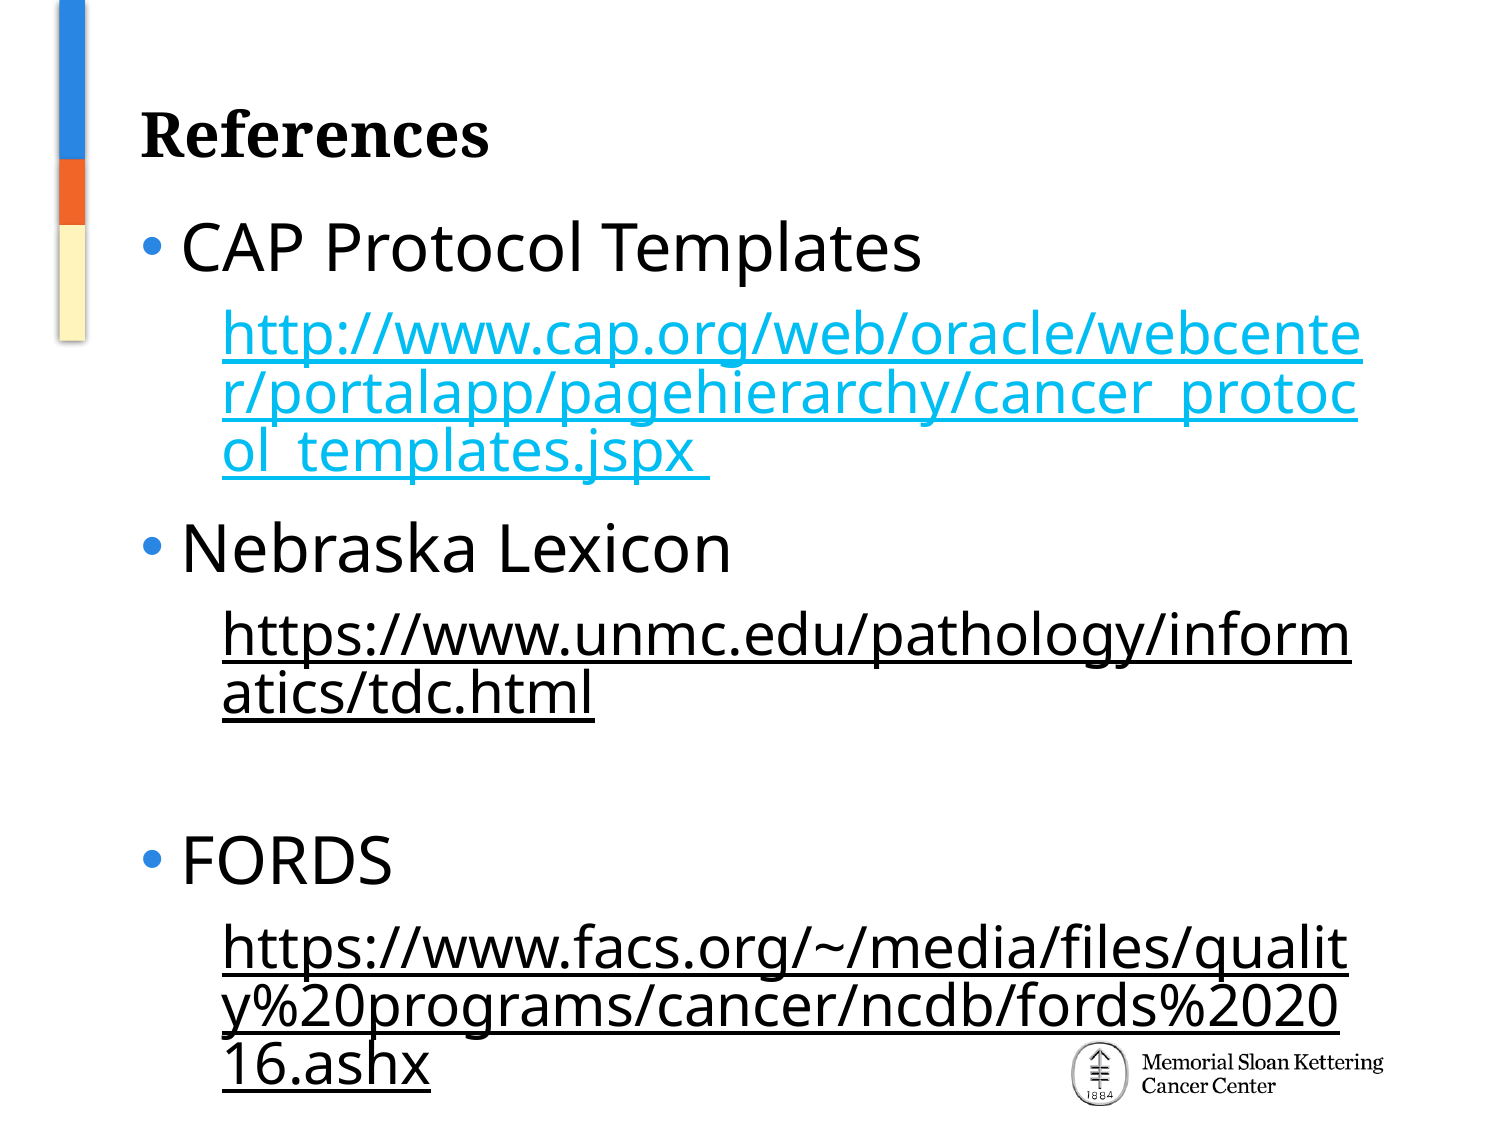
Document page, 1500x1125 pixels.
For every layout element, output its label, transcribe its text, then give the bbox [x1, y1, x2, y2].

title References [125, 48, 1386, 178]
list CAP Protocol Templates http://www.cap.org/web/oracle/webcenter/portalapp/pagehierarchy/cancer_protocol_templates.jspx Nebraska Lexicon https://www.unmc.edu/pathology/informatics/tdc.html FORDS https://www.facs.org/~/media/files/quality%20programs/cancer/ncdb/fords%202016.ashx [125, 197, 1386, 940]
